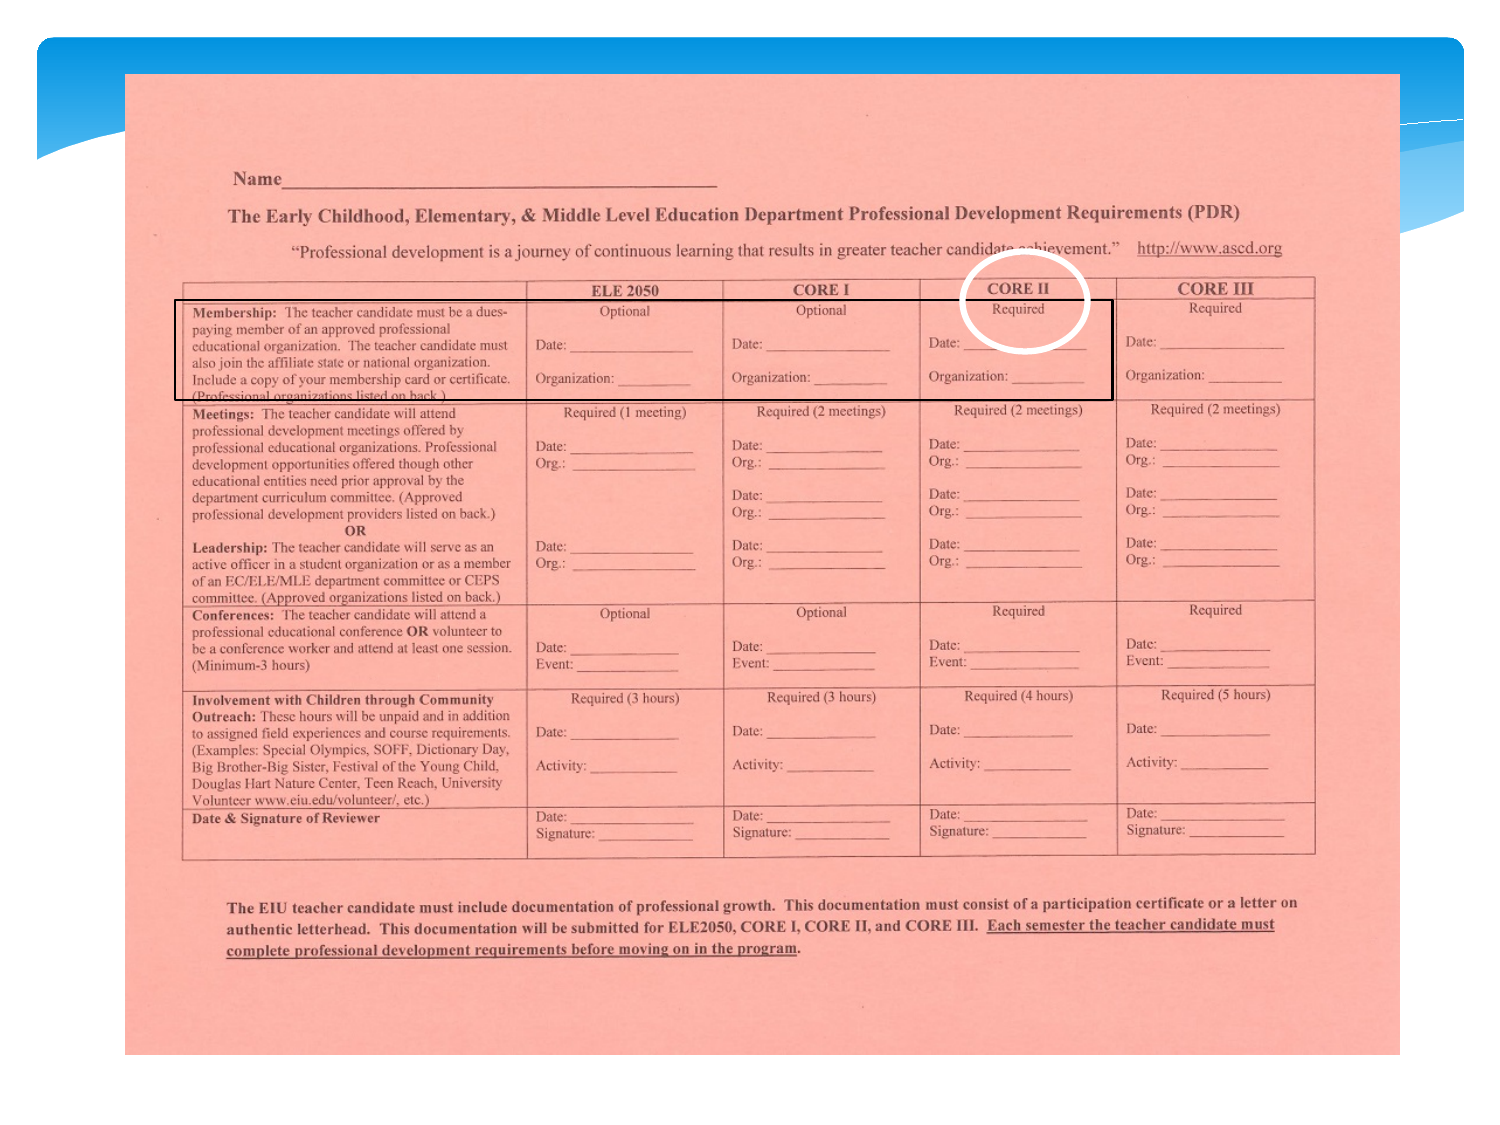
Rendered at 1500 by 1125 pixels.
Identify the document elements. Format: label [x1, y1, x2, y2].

picture [124, 74, 1401, 1055]
